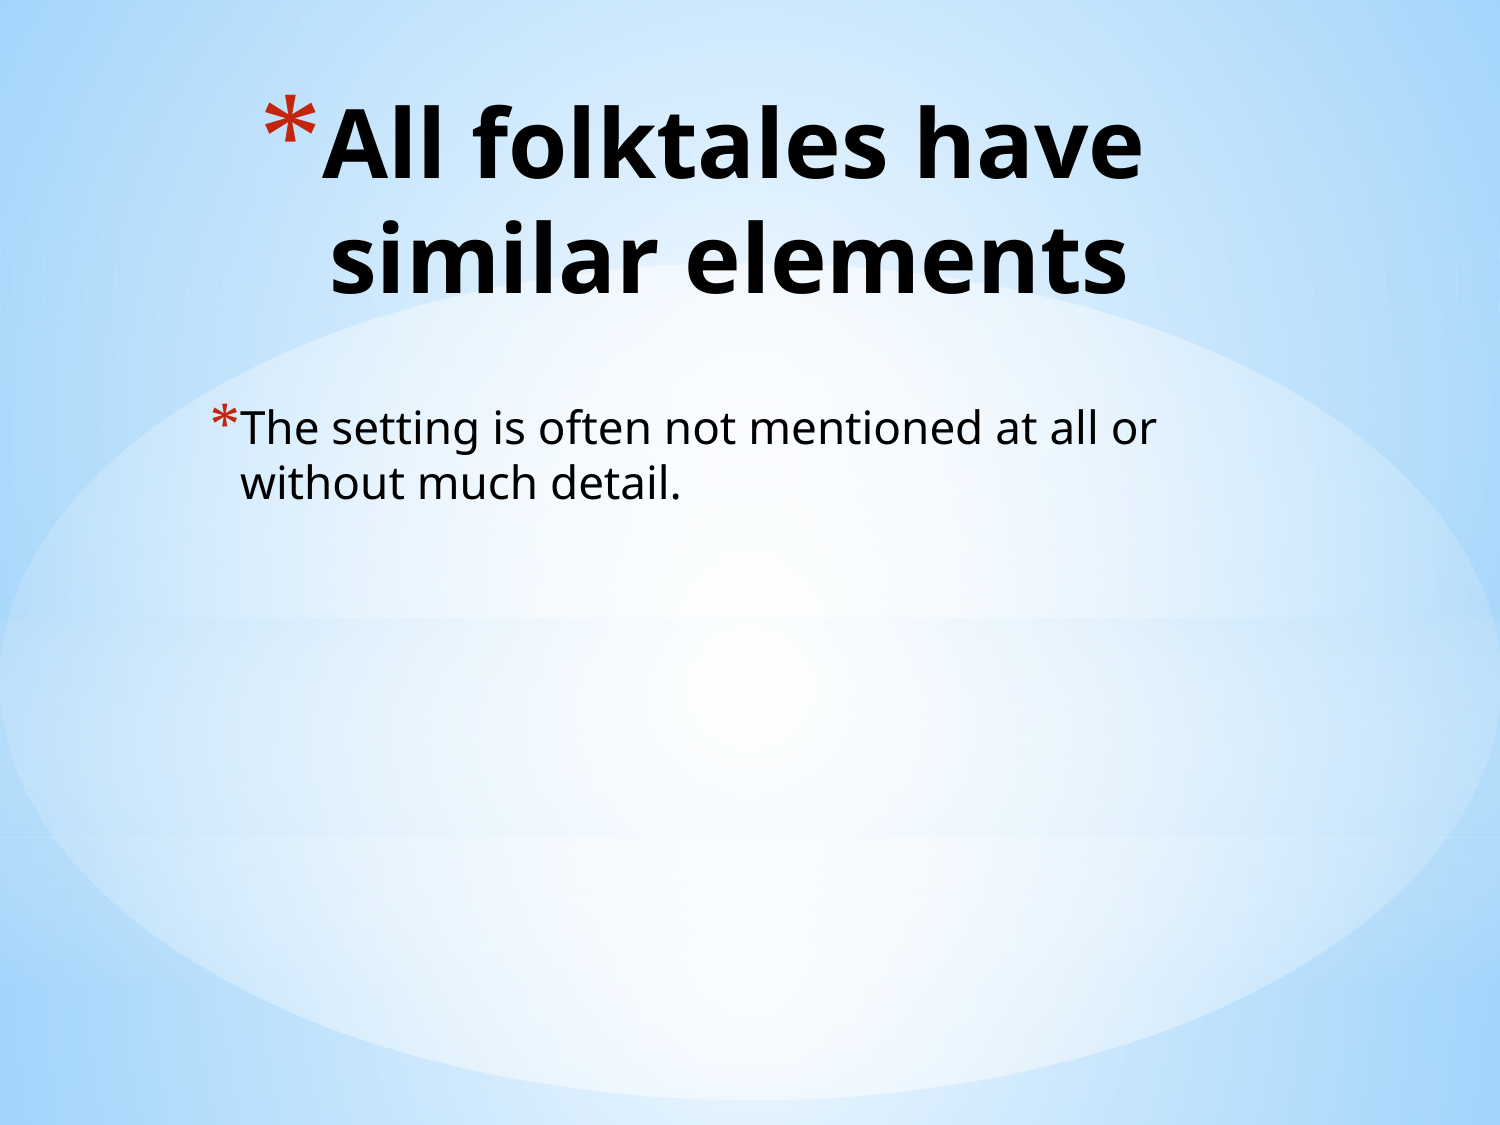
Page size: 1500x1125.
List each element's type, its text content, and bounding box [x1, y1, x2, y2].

list The setting is often not mentioned at all or without much detail. [187, 391, 1238, 962]
title All folktales have similar elements [169, 75, 1238, 264]
